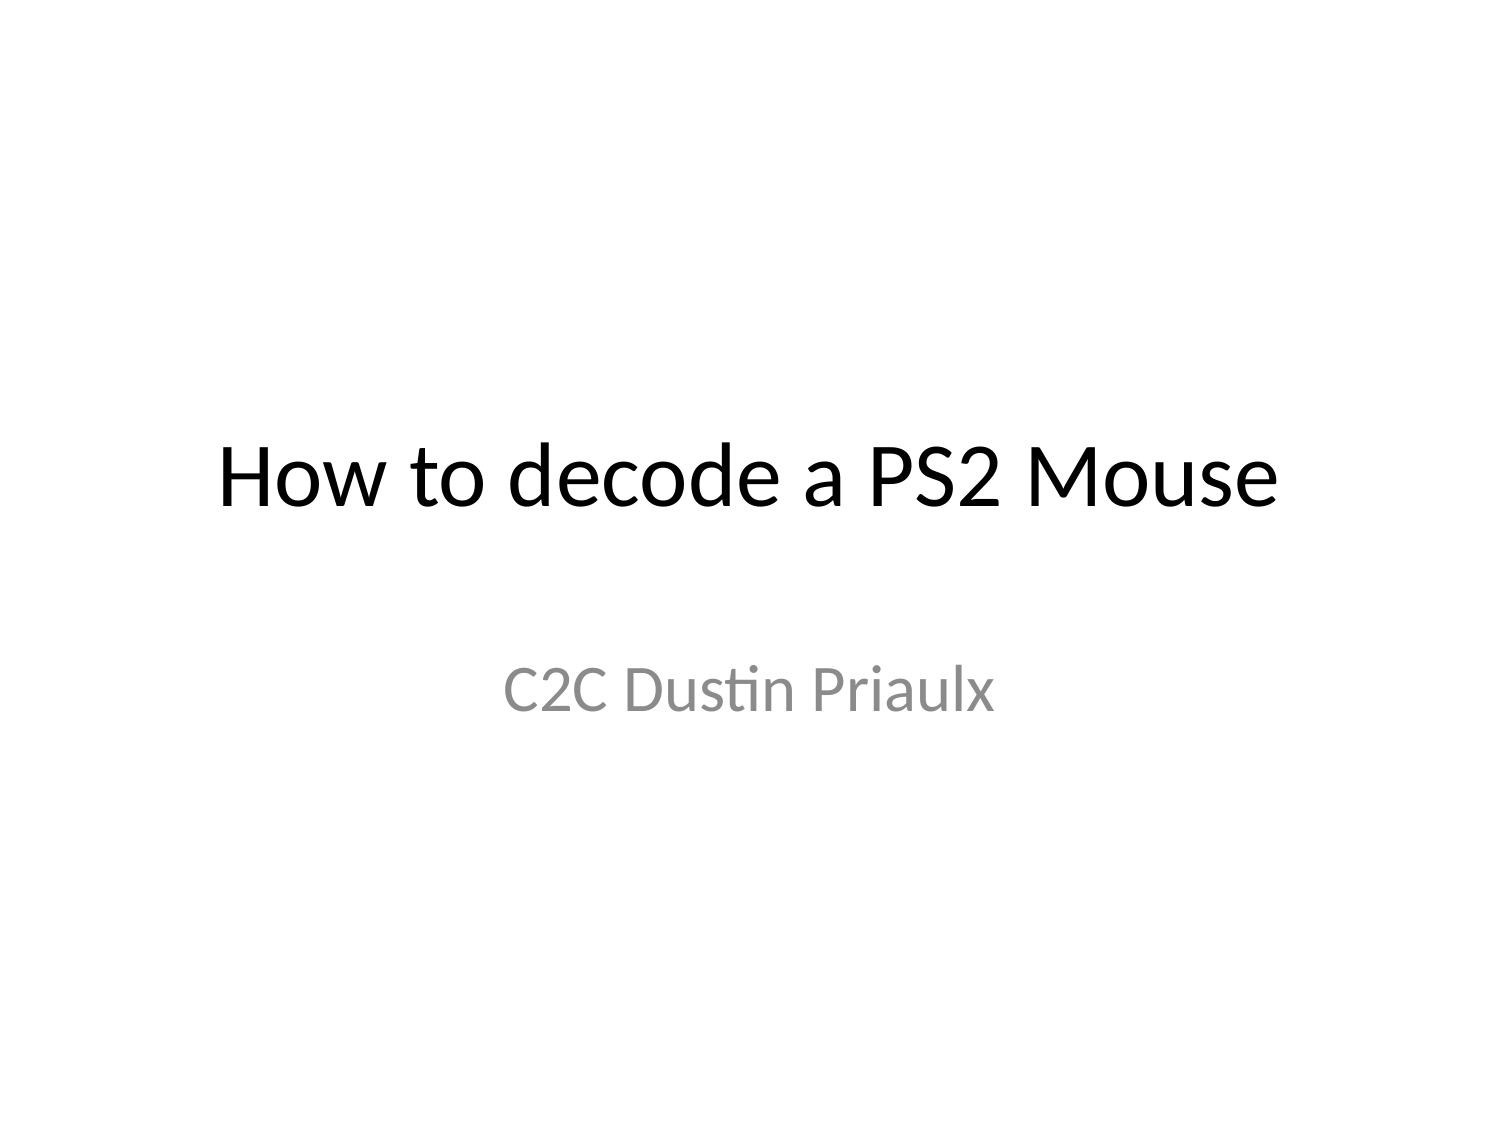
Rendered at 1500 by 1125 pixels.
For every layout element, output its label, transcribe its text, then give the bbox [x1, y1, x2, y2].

subtitle C2C Dustin Priaulx [225, 637, 1275, 925]
title How to decode a PS2 Mouse [112, 349, 1388, 591]
